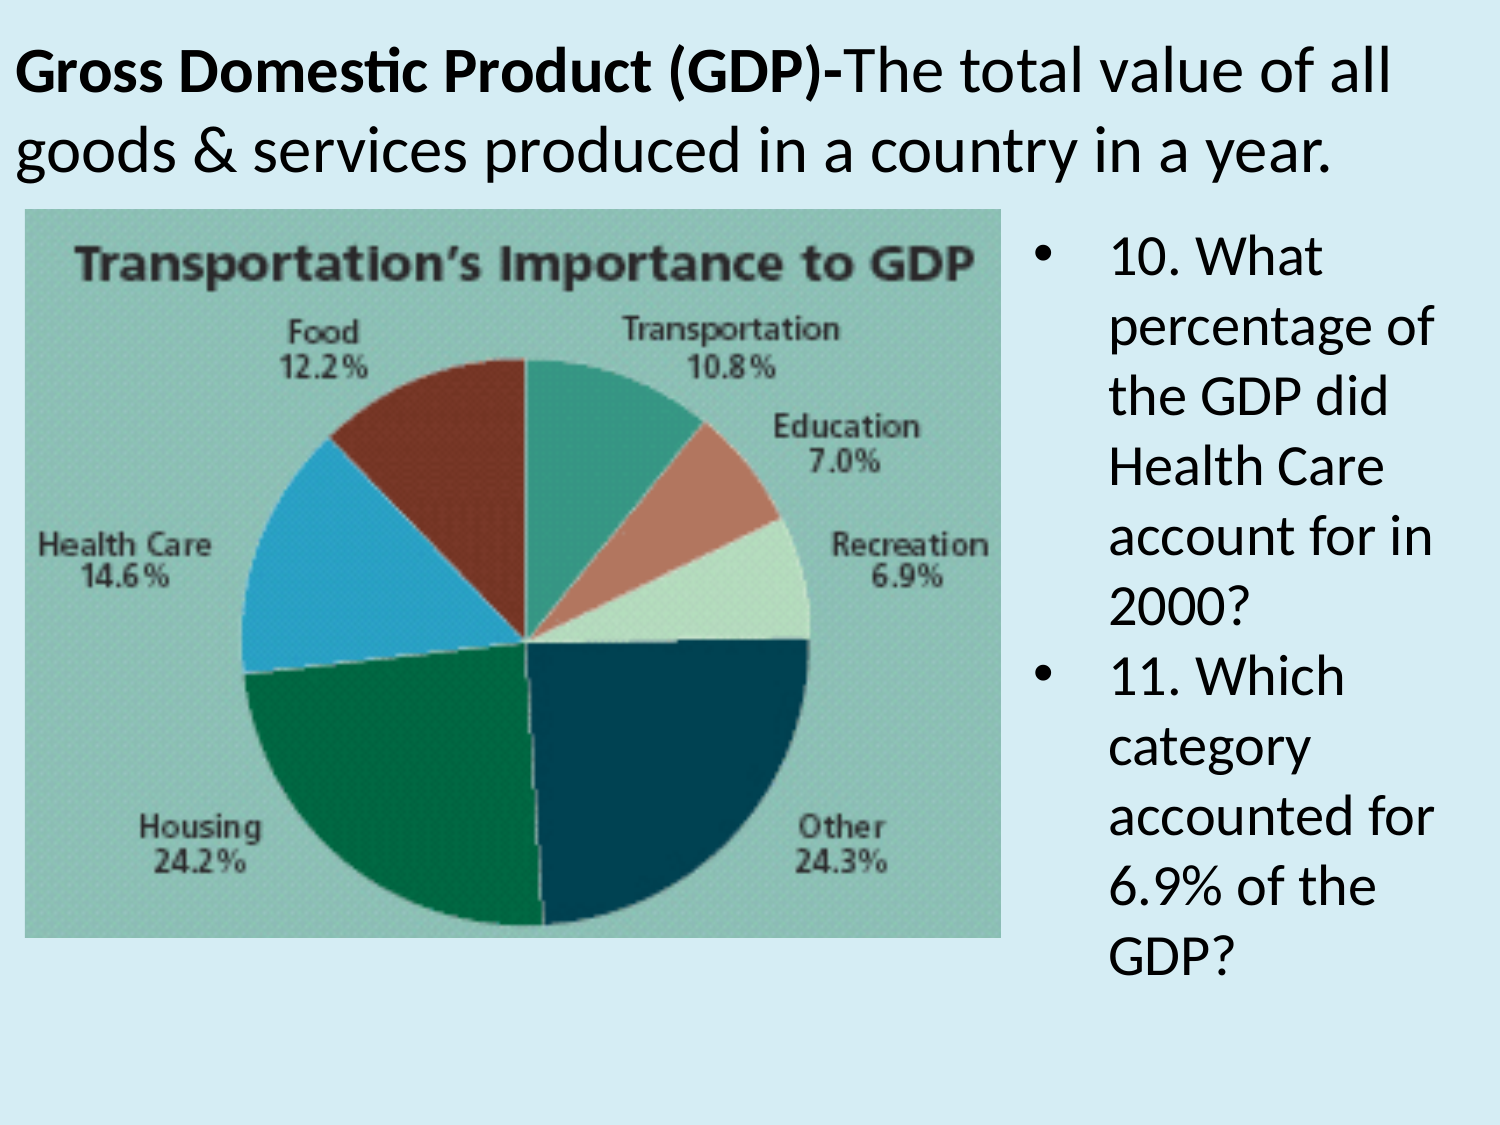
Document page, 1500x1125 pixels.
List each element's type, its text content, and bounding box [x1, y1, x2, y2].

text_box 10. What percentage of the GDP did Health Care account for in 2000? 11. Which category accounted for 6.9% of the GDP? [1018, 209, 1500, 1003]
title Gross Domestic Product (GDP)-The total value of all goods & services produced in a country in a year. [0, 0, 1500, 213]
picture [24, 208, 1002, 938]
